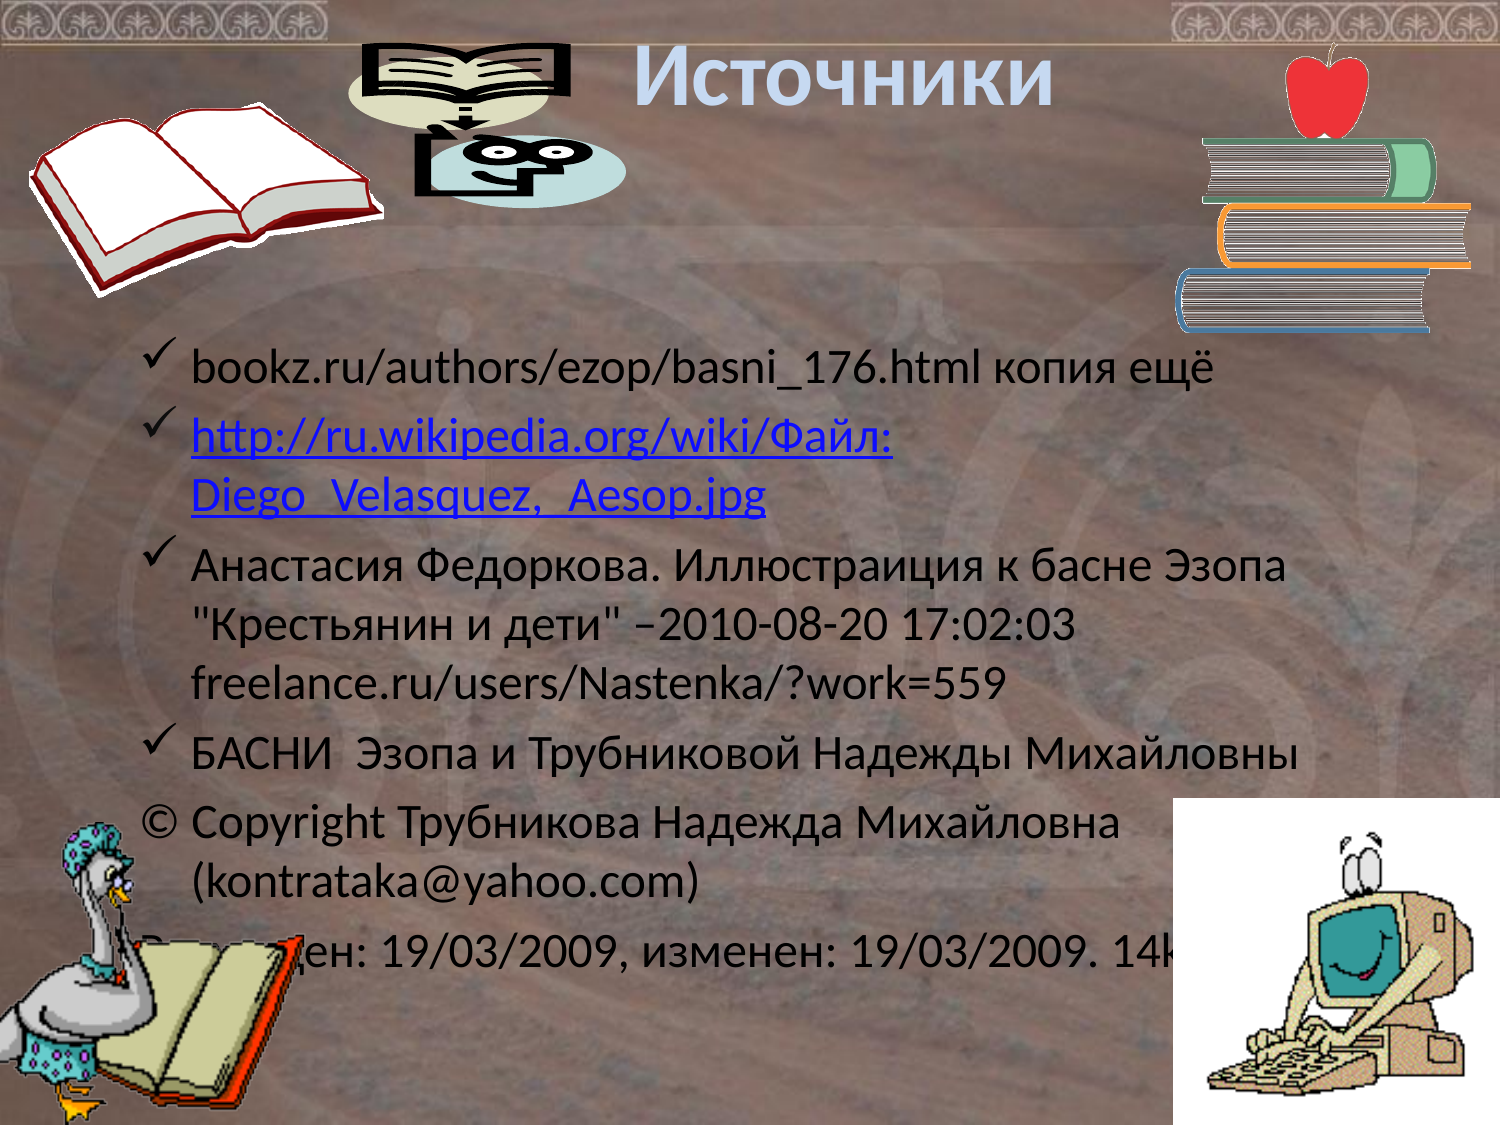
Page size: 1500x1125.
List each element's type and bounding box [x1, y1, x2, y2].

picture [0, 822, 308, 1125]
picture [29, 42, 627, 299]
picture [1174, 42, 1471, 334]
picture [1173, 798, 1500, 1125]
list [0, 0, 1500, 1125]
